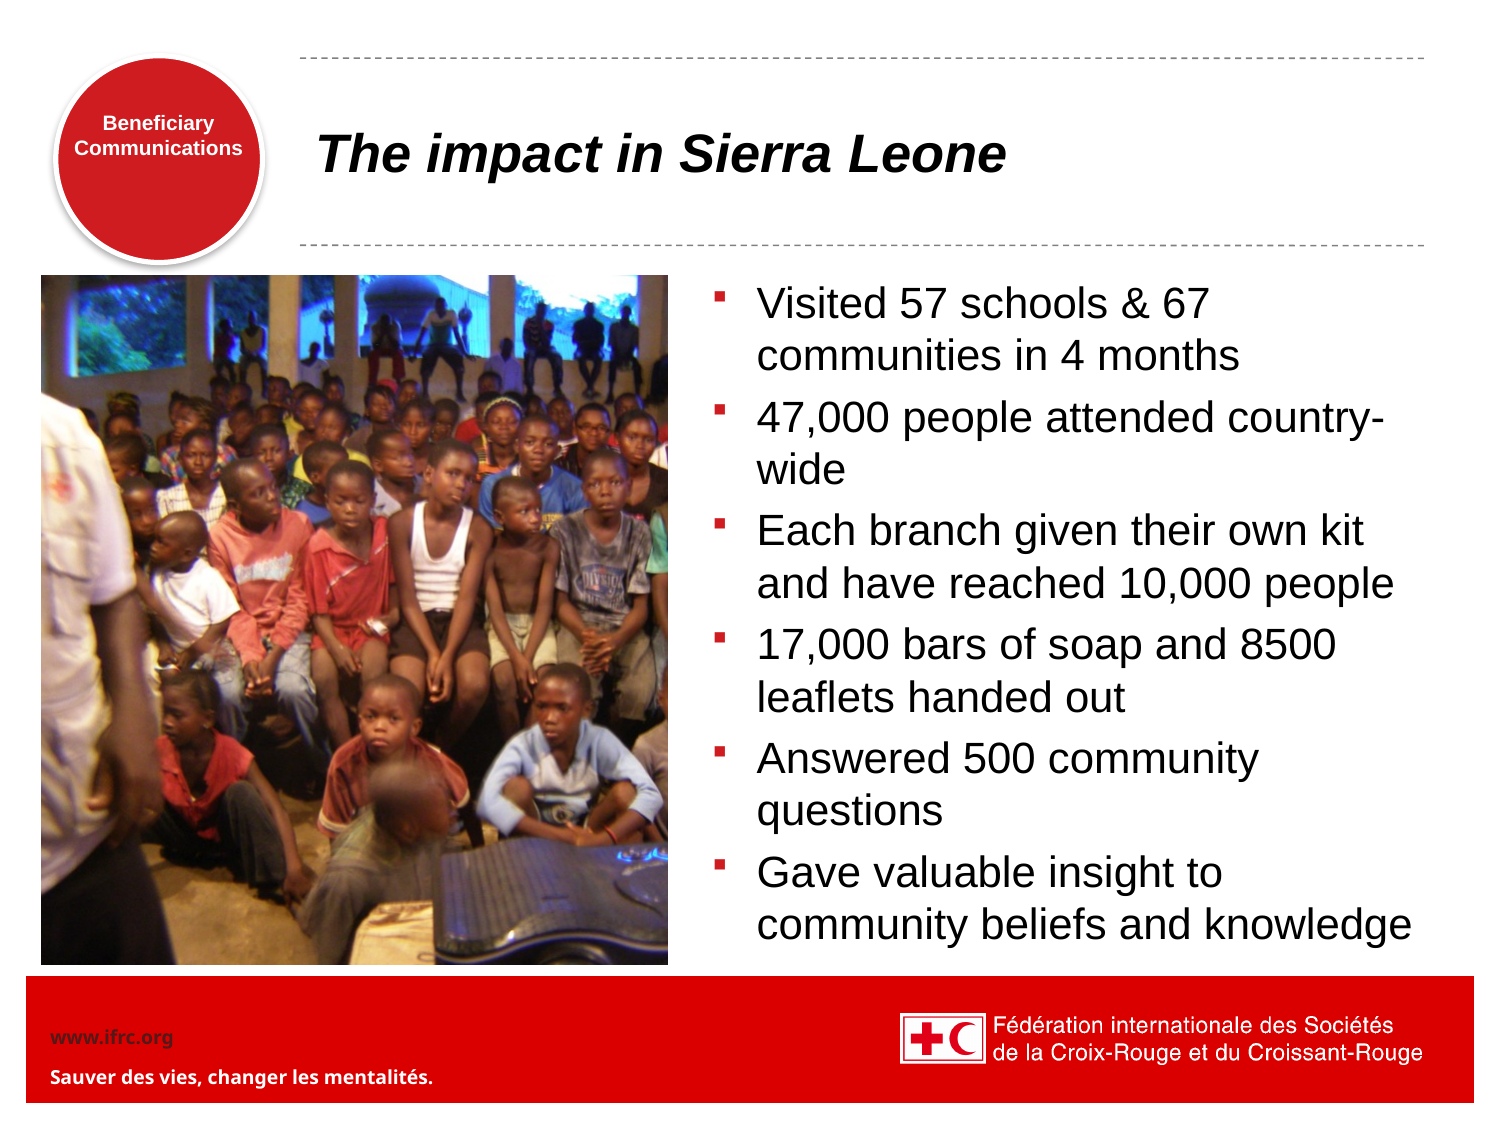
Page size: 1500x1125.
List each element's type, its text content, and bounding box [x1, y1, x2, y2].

picture [900, 1013, 1422, 1065]
picture [29, 274, 668, 965]
list Visited 57 schools & 67 communities in 4 months 47,000 people attended country-wide Each branch given their own kit and have reached 10,000 people 17,000 bars of soap and 8500 leaflets handed out Answered 500 community questions Gave valuable insight to community beliefs and knowledge [696, 266, 1459, 981]
title The impact in Sierra Leone [299, 57, 1426, 246]
